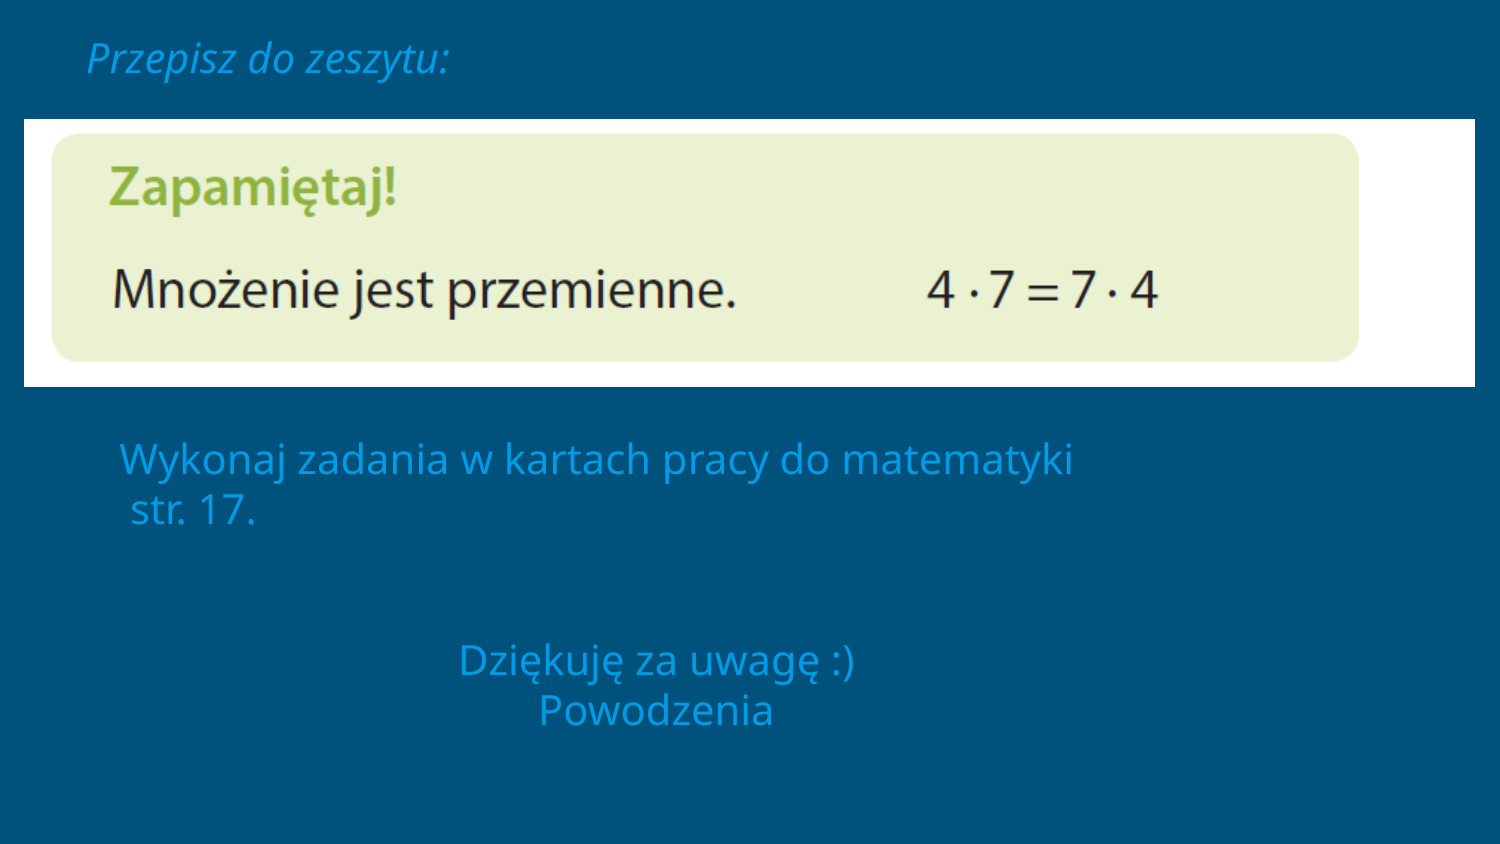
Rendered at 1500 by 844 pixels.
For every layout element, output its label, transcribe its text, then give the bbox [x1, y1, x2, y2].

picture [25, 120, 1474, 386]
text_box Przepisz do zeszytu: [70, 17, 1300, 94]
text_box Wykonaj zadania w kartach pracy do matematyki str. 17. Dziękuję za uwagę :) Powodzenia [104, 418, 1209, 772]
